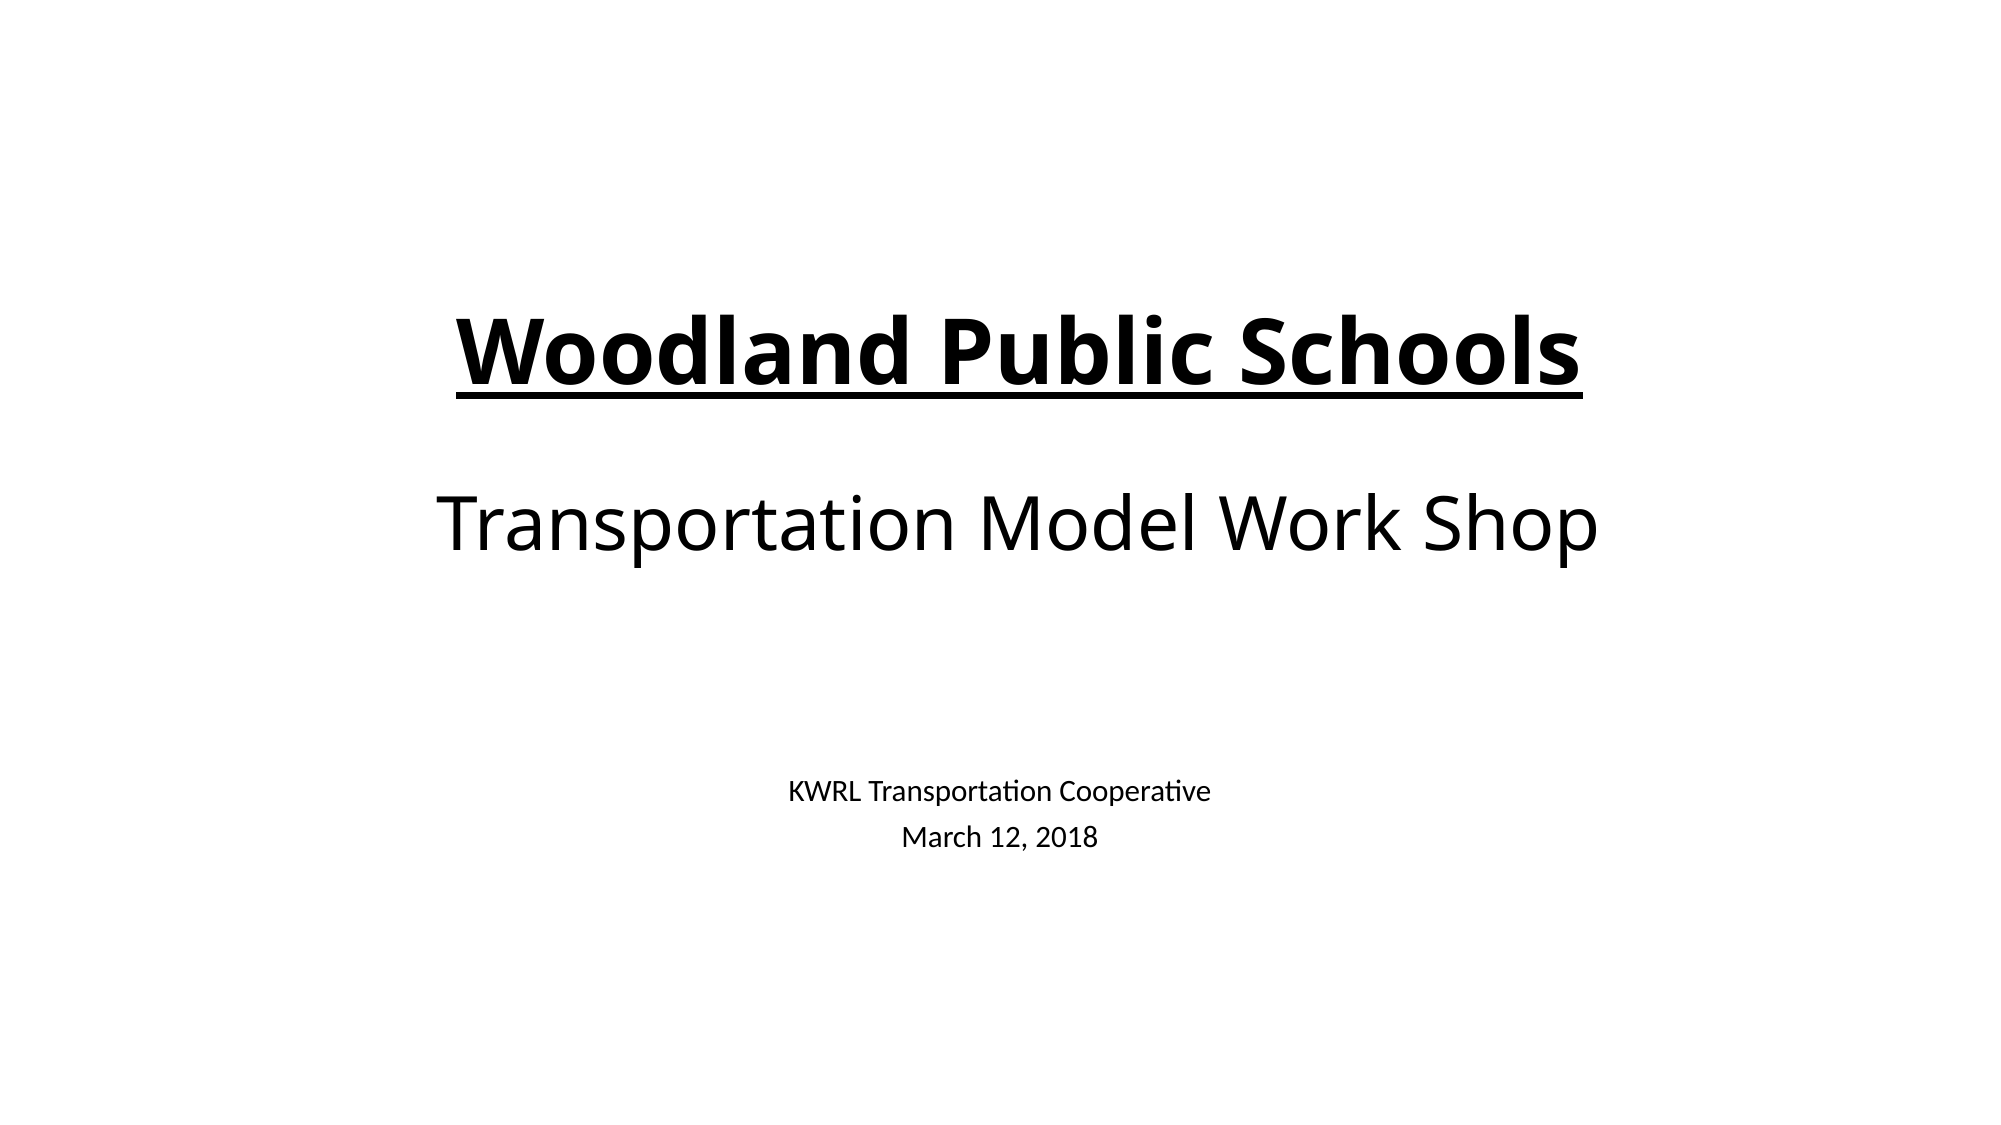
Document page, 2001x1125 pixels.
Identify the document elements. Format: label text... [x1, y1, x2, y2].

subtitle KWRL Transportation Cooperative March 12, 2018 [249, 767, 1750, 863]
title Woodland Public Schools Transportation Model Work Shop [249, 298, 1790, 665]
